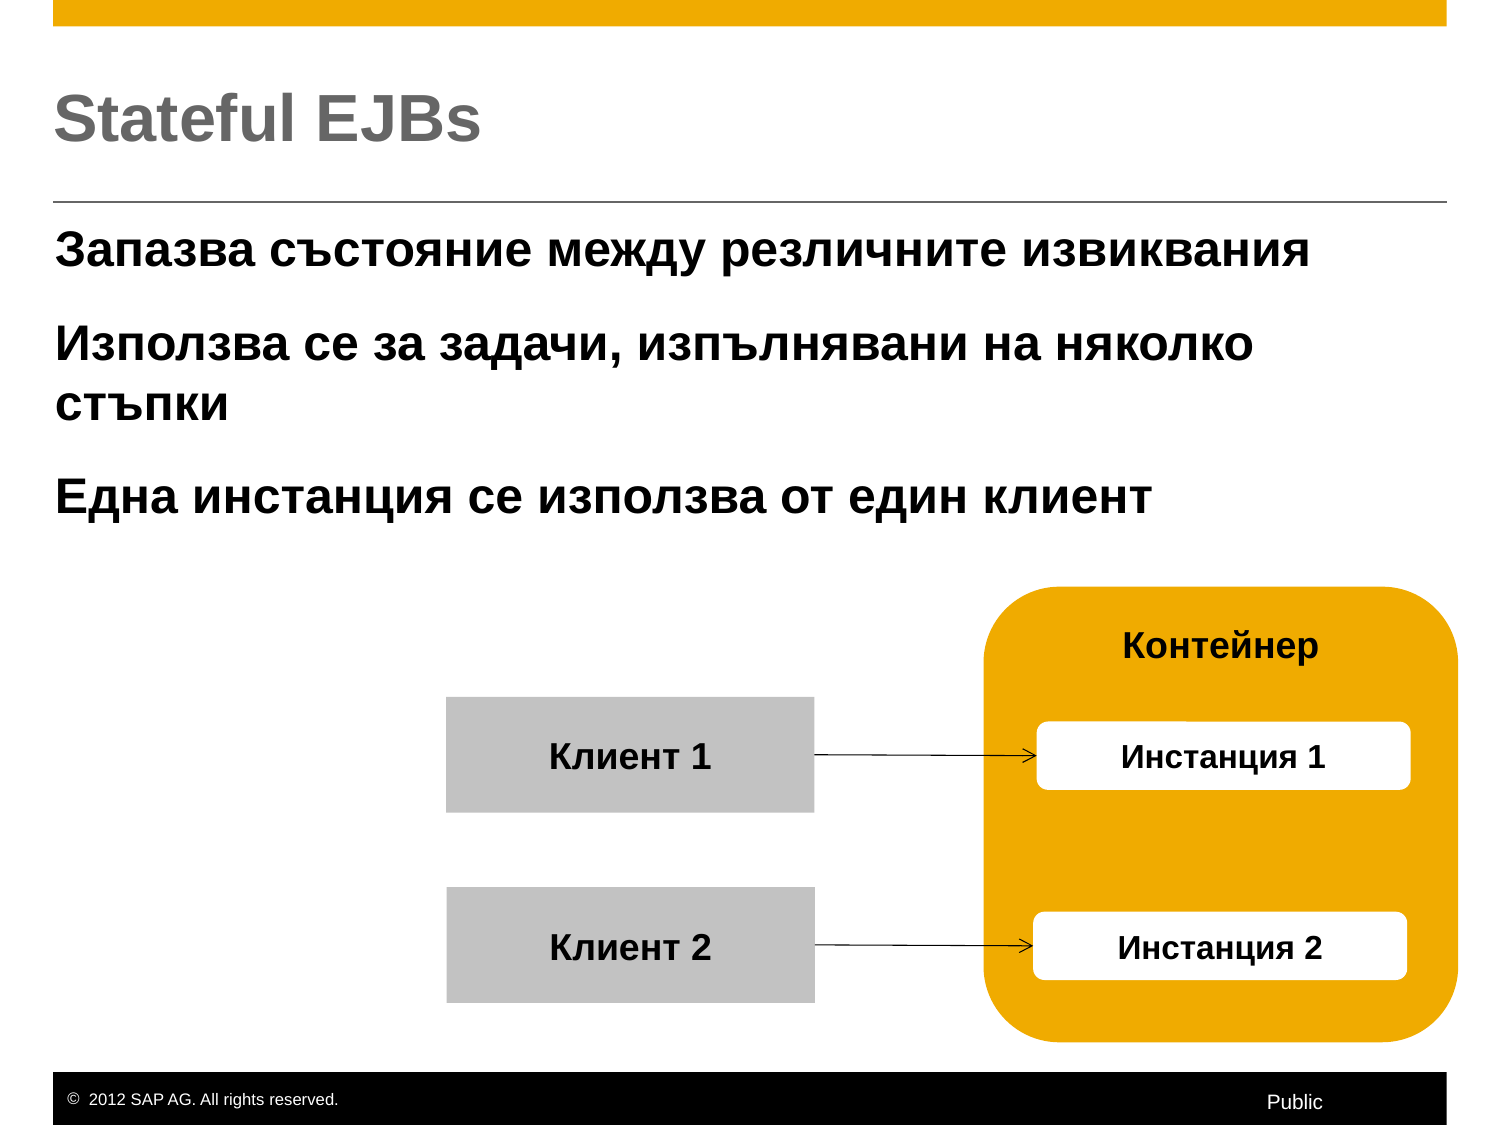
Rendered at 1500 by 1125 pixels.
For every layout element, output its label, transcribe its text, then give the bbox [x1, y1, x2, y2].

text_box Инстанция 2 [1033, 911, 1408, 981]
text_box Клиент 1 [446, 696, 815, 813]
title Stateful EJBs [53, 53, 1447, 178]
list Запазва състояние между резличните извиквания Използва се за задачи, изпълнявани на няколко стъпки Една инстанция се използва от един клиент [55, 216, 1440, 680]
text_box Инстанция 1 [1036, 721, 1411, 790]
text_box Контейнер [983, 586, 1459, 1043]
text_box Клиент 2 [446, 887, 815, 1003]
